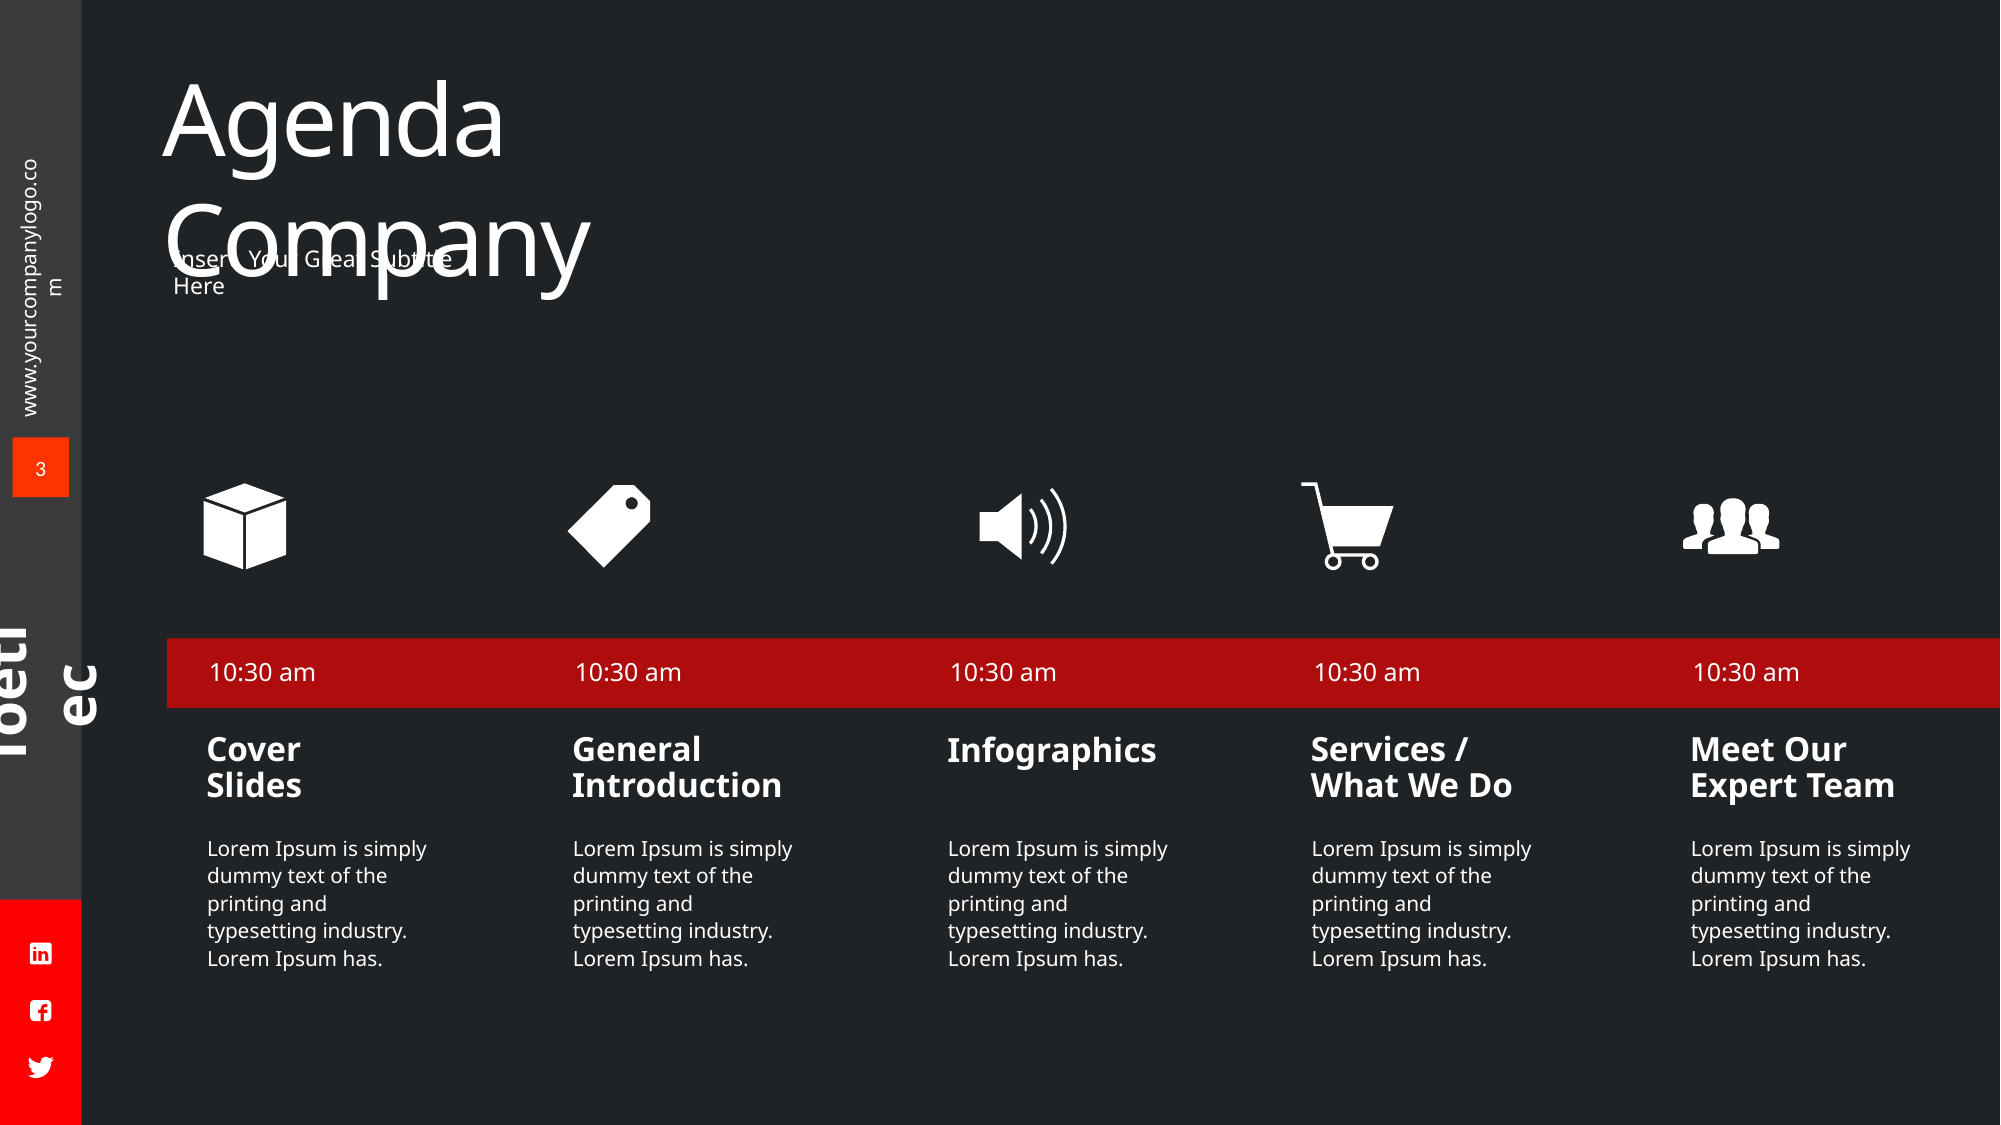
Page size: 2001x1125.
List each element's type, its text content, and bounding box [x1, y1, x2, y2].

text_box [203, 483, 287, 570]
text_box Lorem Ipsum is simply dummy text of the printing and typesetting industry. Lorem Ipsum has. [943, 828, 1183, 975]
text_box Services / What We Do [1295, 728, 1550, 810]
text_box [979, 487, 1067, 565]
text_box 10:30 am [1688, 649, 1886, 691]
text_box 10:30 am [204, 649, 402, 691]
text_box [567, 485, 651, 568]
text_box Cover Slides [191, 728, 445, 810]
text_box Lorem Ipsum is simply dummy text of the printing and typesetting industry. Lorem Ipsum has. [1307, 828, 1546, 975]
text_box [166, 637, 2000, 709]
text_box 10:30 am [570, 649, 768, 691]
text_box [1301, 482, 1394, 571]
text_box Lorem Ipsum is simply dummy text of the printing and typesetting industry. Lorem Ipsum has. [568, 828, 807, 975]
text_box Lorem Ipsum is simply dummy text of the printing and typesetting industry. Lorem Ipsum has. [1686, 828, 1925, 975]
text_box Lorem Ipsum is simply dummy text of the printing and typesetting industry. Lorem Ipsum has. [202, 828, 442, 975]
text_box 10:30 am [945, 649, 1143, 691]
text_box Agenda Company [147, 116, 677, 236]
text_box Insert Your Great Subtitle Here [158, 237, 512, 307]
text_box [1683, 498, 1780, 555]
slide_number 3 [12, 437, 69, 498]
text_box General Introduction [557, 728, 811, 810]
text_box 10:30 am [1309, 649, 1507, 691]
text_box Meet Our Expert Team [1674, 728, 1929, 810]
text_box Infographics [932, 711, 1187, 793]
